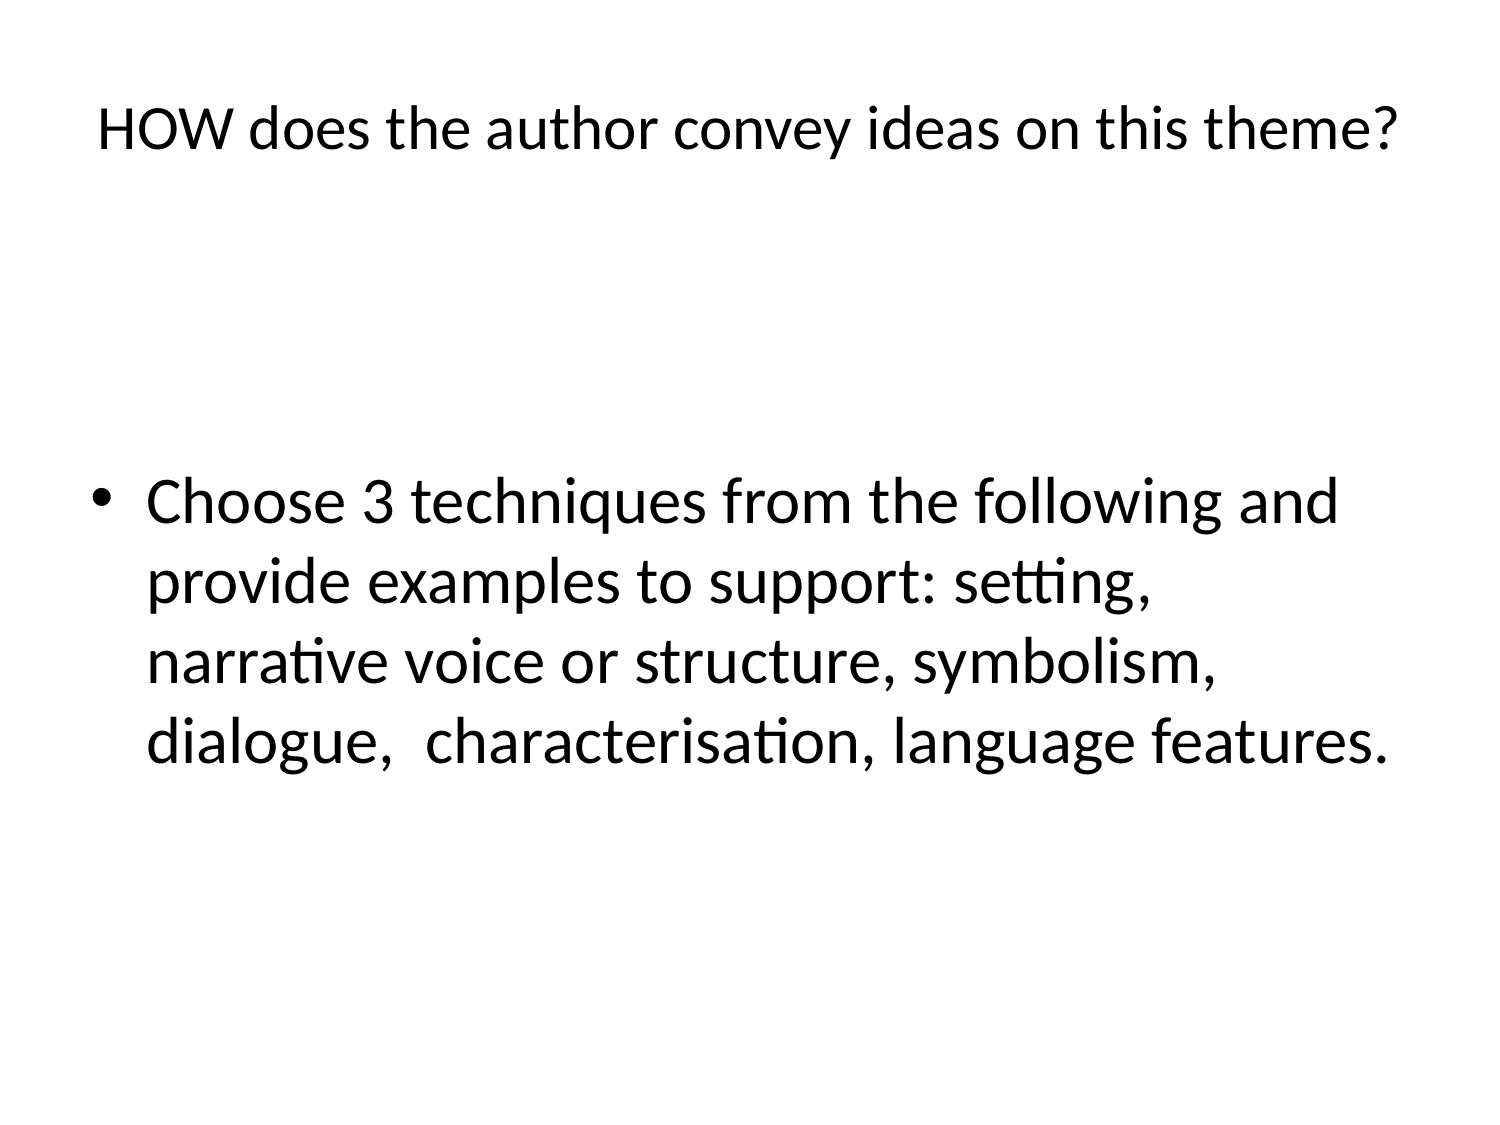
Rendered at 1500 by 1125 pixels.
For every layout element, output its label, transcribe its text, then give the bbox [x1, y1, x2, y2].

title HOW does the author convey ideas on this theme? [75, 45, 1425, 262]
list Choose 3 techniques from the following and provide examples to support: setting, narrative voice or structure, symbolism, dialogue, characterisation, language features. [75, 262, 1425, 1005]
